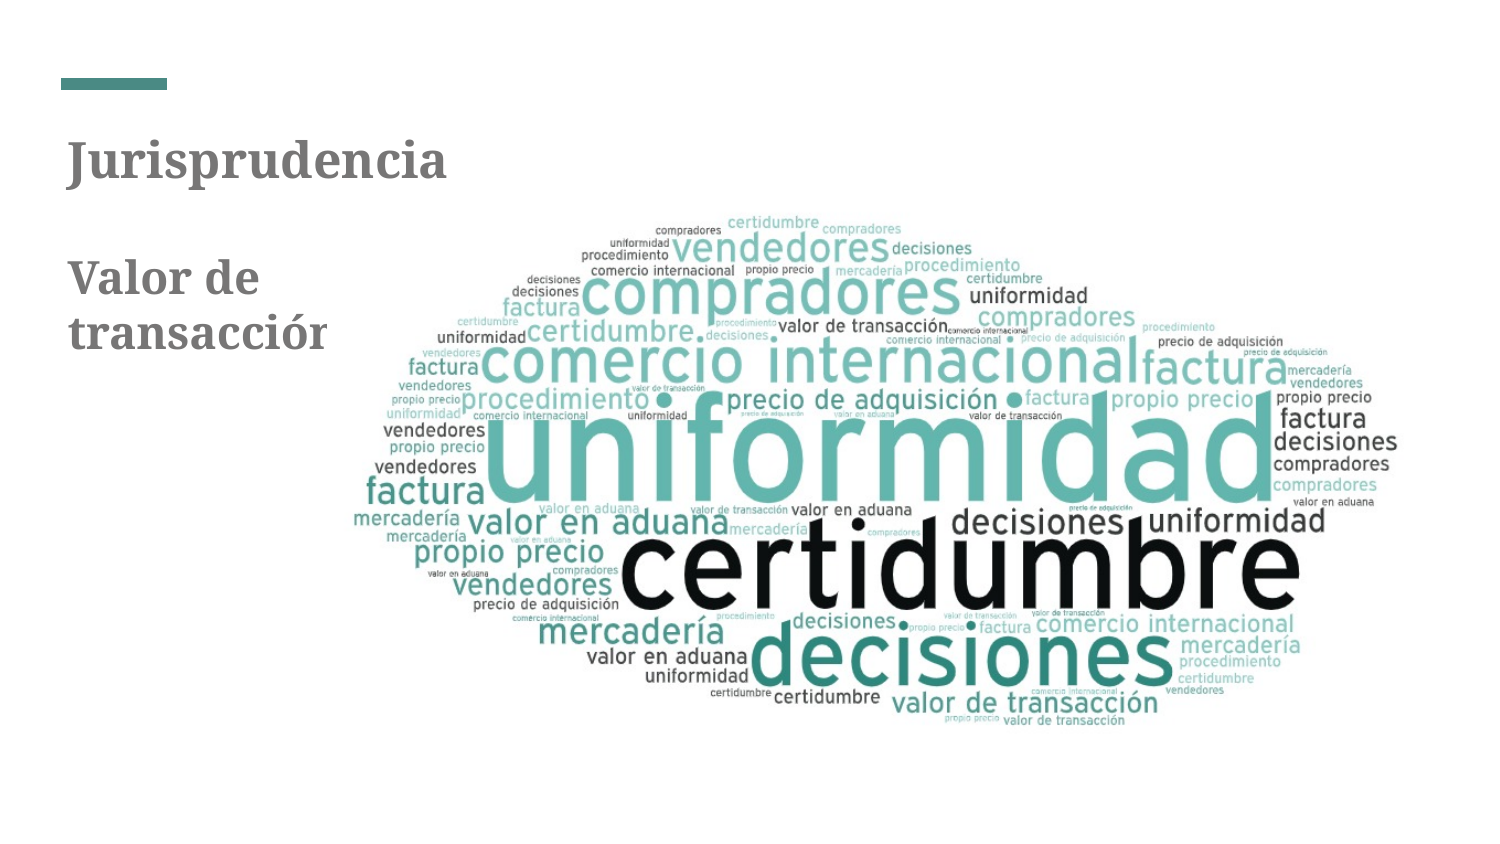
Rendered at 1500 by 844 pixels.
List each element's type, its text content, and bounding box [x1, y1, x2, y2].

title Jurisprudencia Valor de transacción [52, 113, 1039, 631]
picture [327, 195, 1427, 748]
